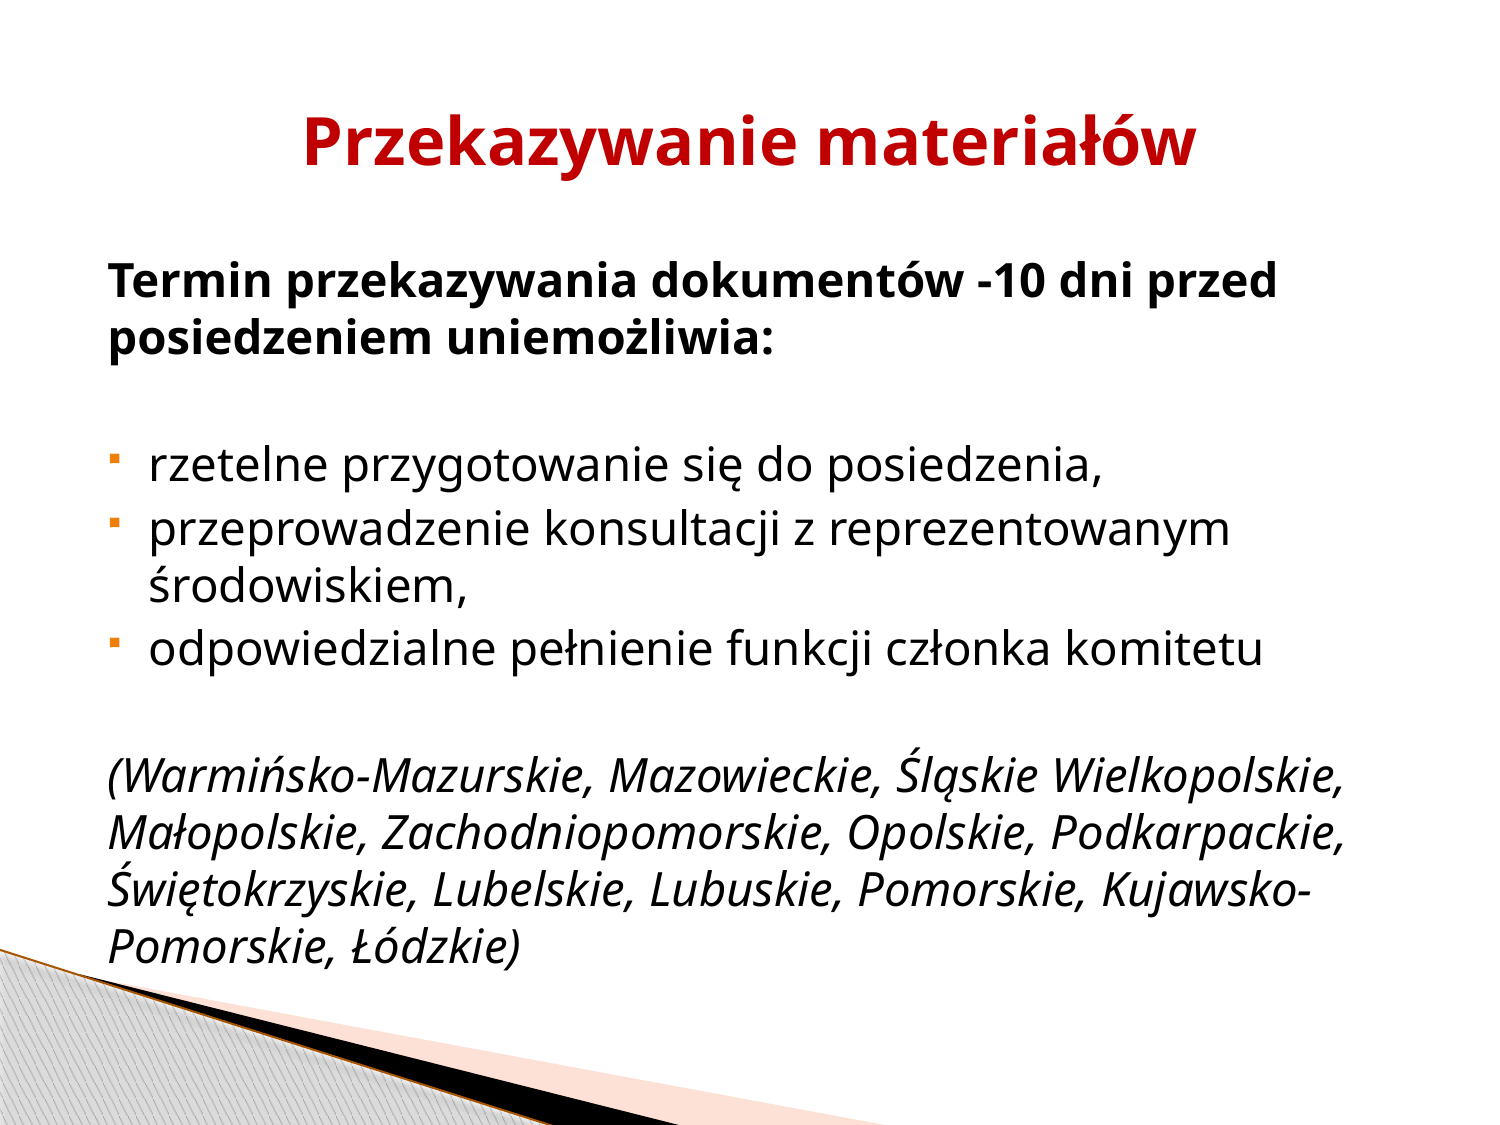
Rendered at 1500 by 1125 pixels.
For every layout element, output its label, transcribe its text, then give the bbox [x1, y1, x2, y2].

list Termin przekazywania dokumentów -10 dni przed posiedzeniem uniemożliwia: rzetelne przygotowanie się do posiedzenia, przeprowadzenie konsultacji z reprezentowanym środowiskiem, odpowiedzialne pełnienie funkcji członka komitetu (Warmińsko-Mazurskie, Mazowieckie, Śląskie Wielkopolskie, Małopolskie, Zachodniopomorskie, Opolskie, Podkarpackie, Świętokrzyskie, Lubelskie, Lubuskie, Pomorskie, Kujawsko-Pomorskie, Łódzkie) [75, 243, 1425, 986]
title Przekazywanie materiałów [75, 45, 1425, 233]
